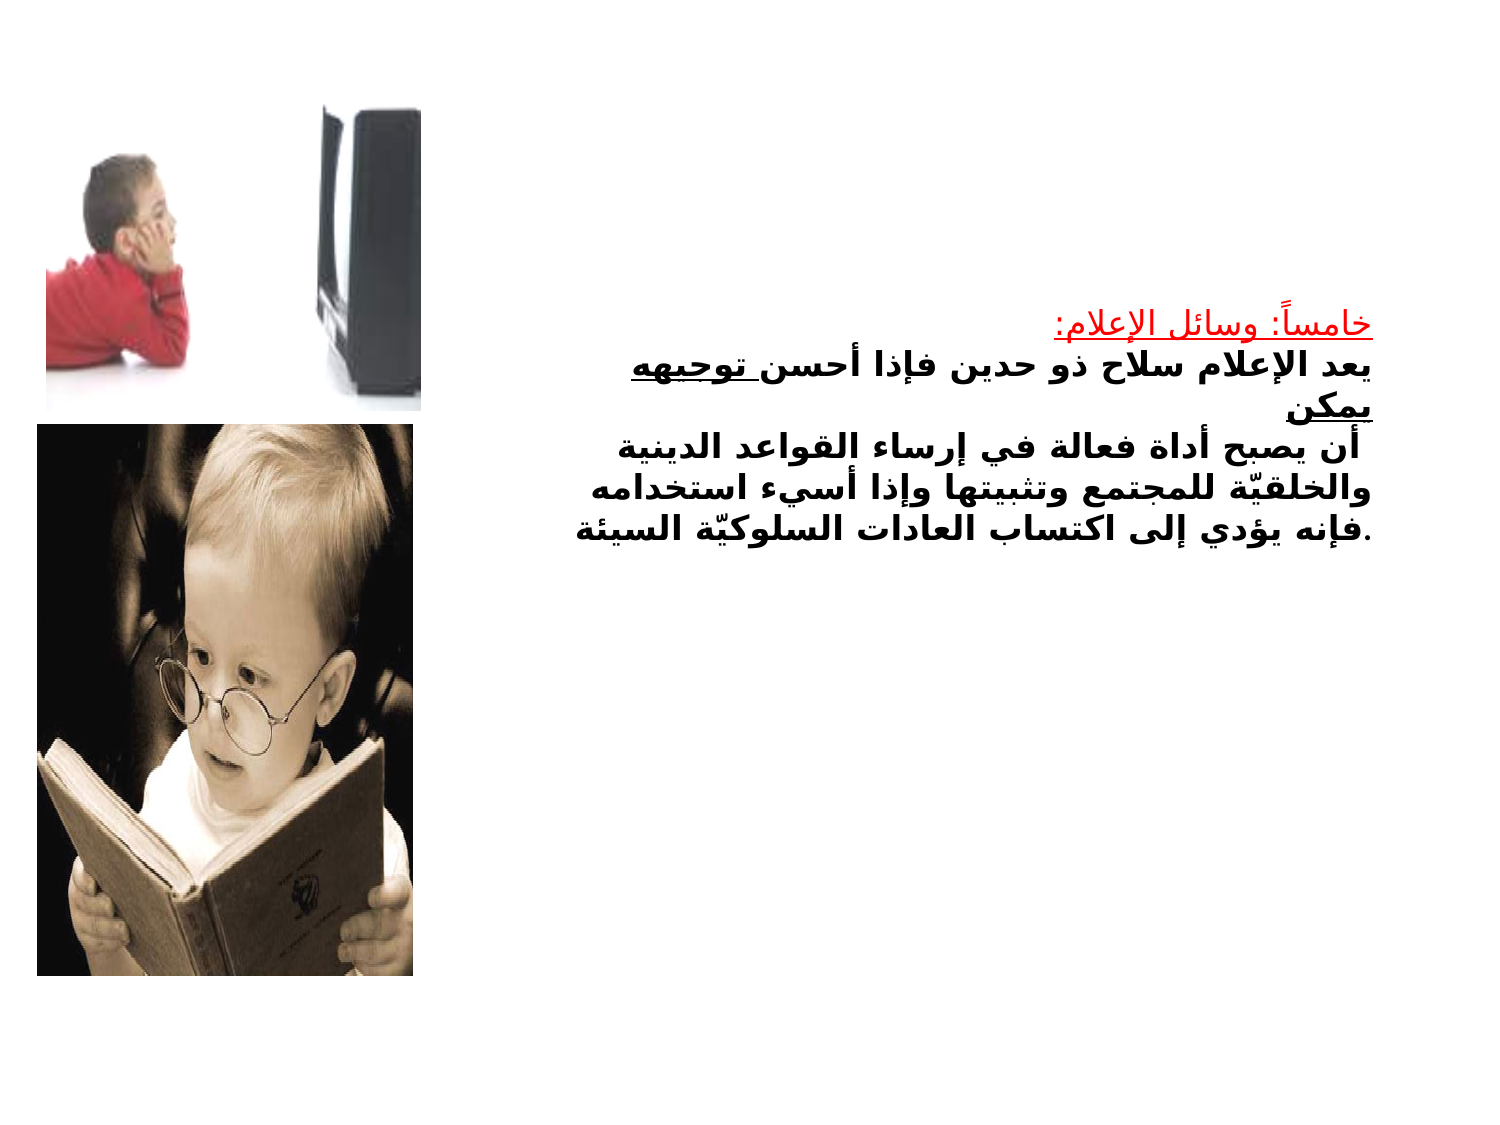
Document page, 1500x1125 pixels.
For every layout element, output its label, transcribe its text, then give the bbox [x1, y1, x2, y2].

picture [37, 424, 413, 977]
picture [46, 70, 421, 411]
title خامساً: وسائل الإعلام: يعد الإعلام سلاح ذو حدين فإذا أحسن توجيهه يمكن أن يصبح أداة فعالة في إرساء القواعد الدينية والخلقيّة للمجتمع وتثبيتها وإذا أسيء استخدامه فإنه يؤدي إلى اكتساب العادات السلوكيّة السيئة. [525, 82, 1388, 563]
